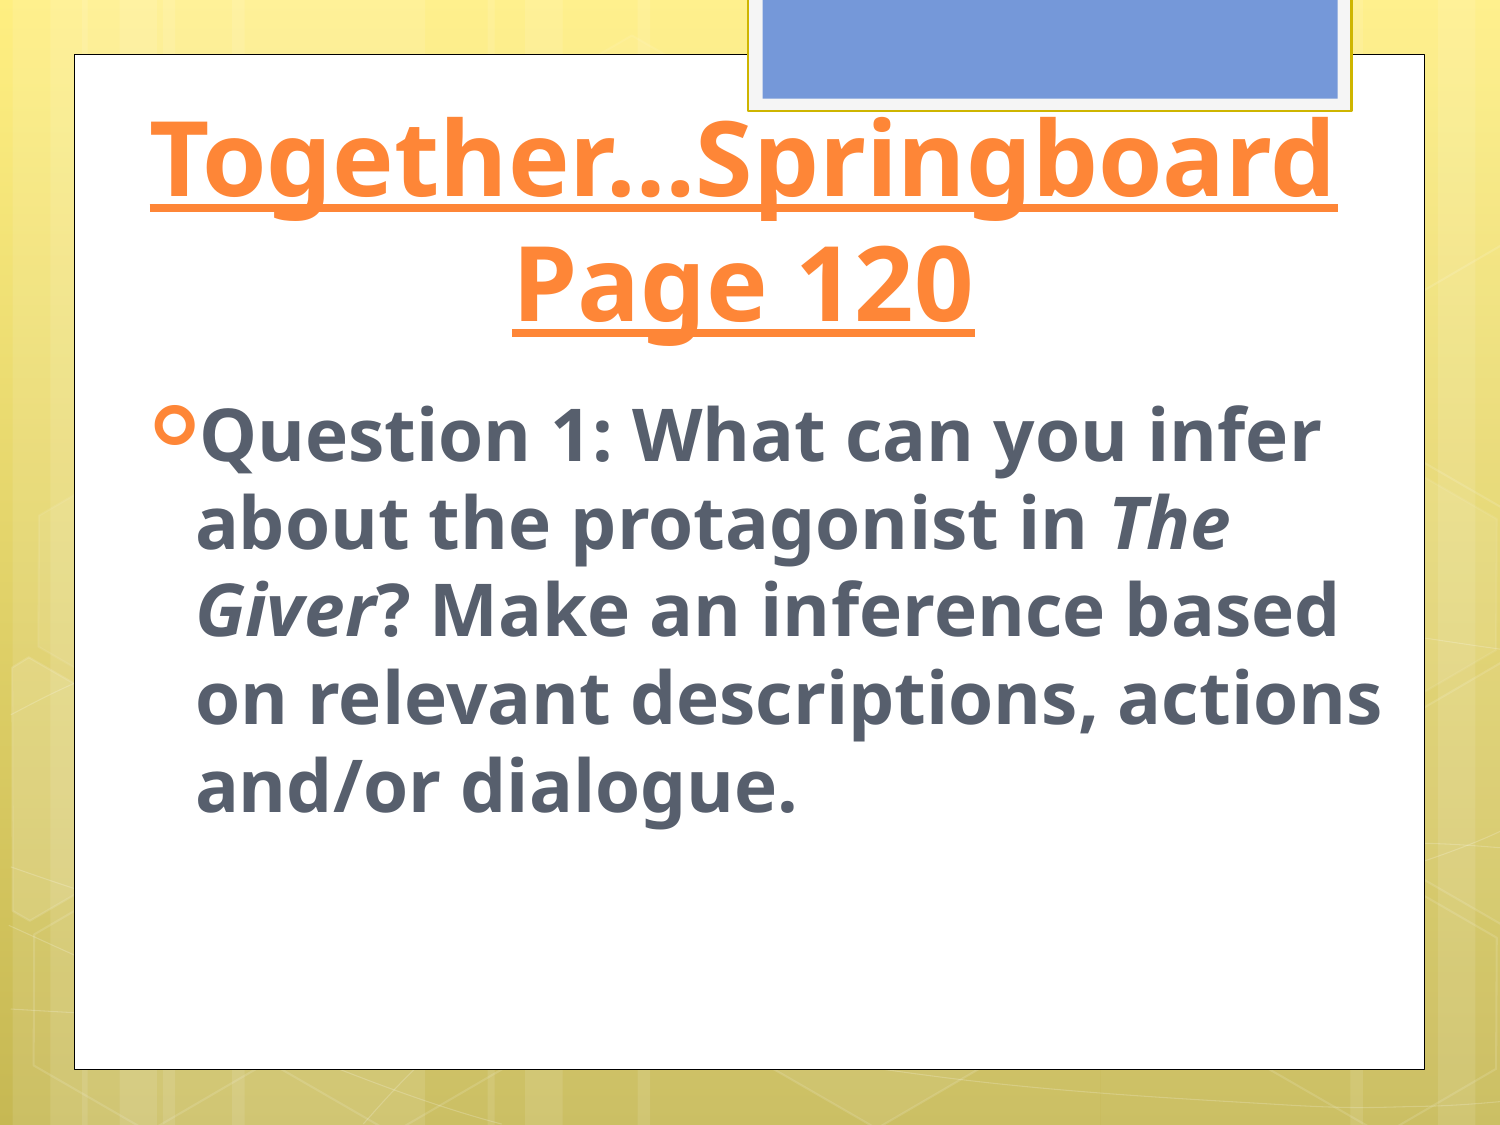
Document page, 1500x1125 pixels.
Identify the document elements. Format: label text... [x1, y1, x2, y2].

list Question 1: What can you infer about the protagonist in The Giver? Make an inference based on relevant descriptions, actions and/or dialogue. [75, 381, 1425, 957]
title Together…Springboard Page 120 [62, 162, 1425, 350]
